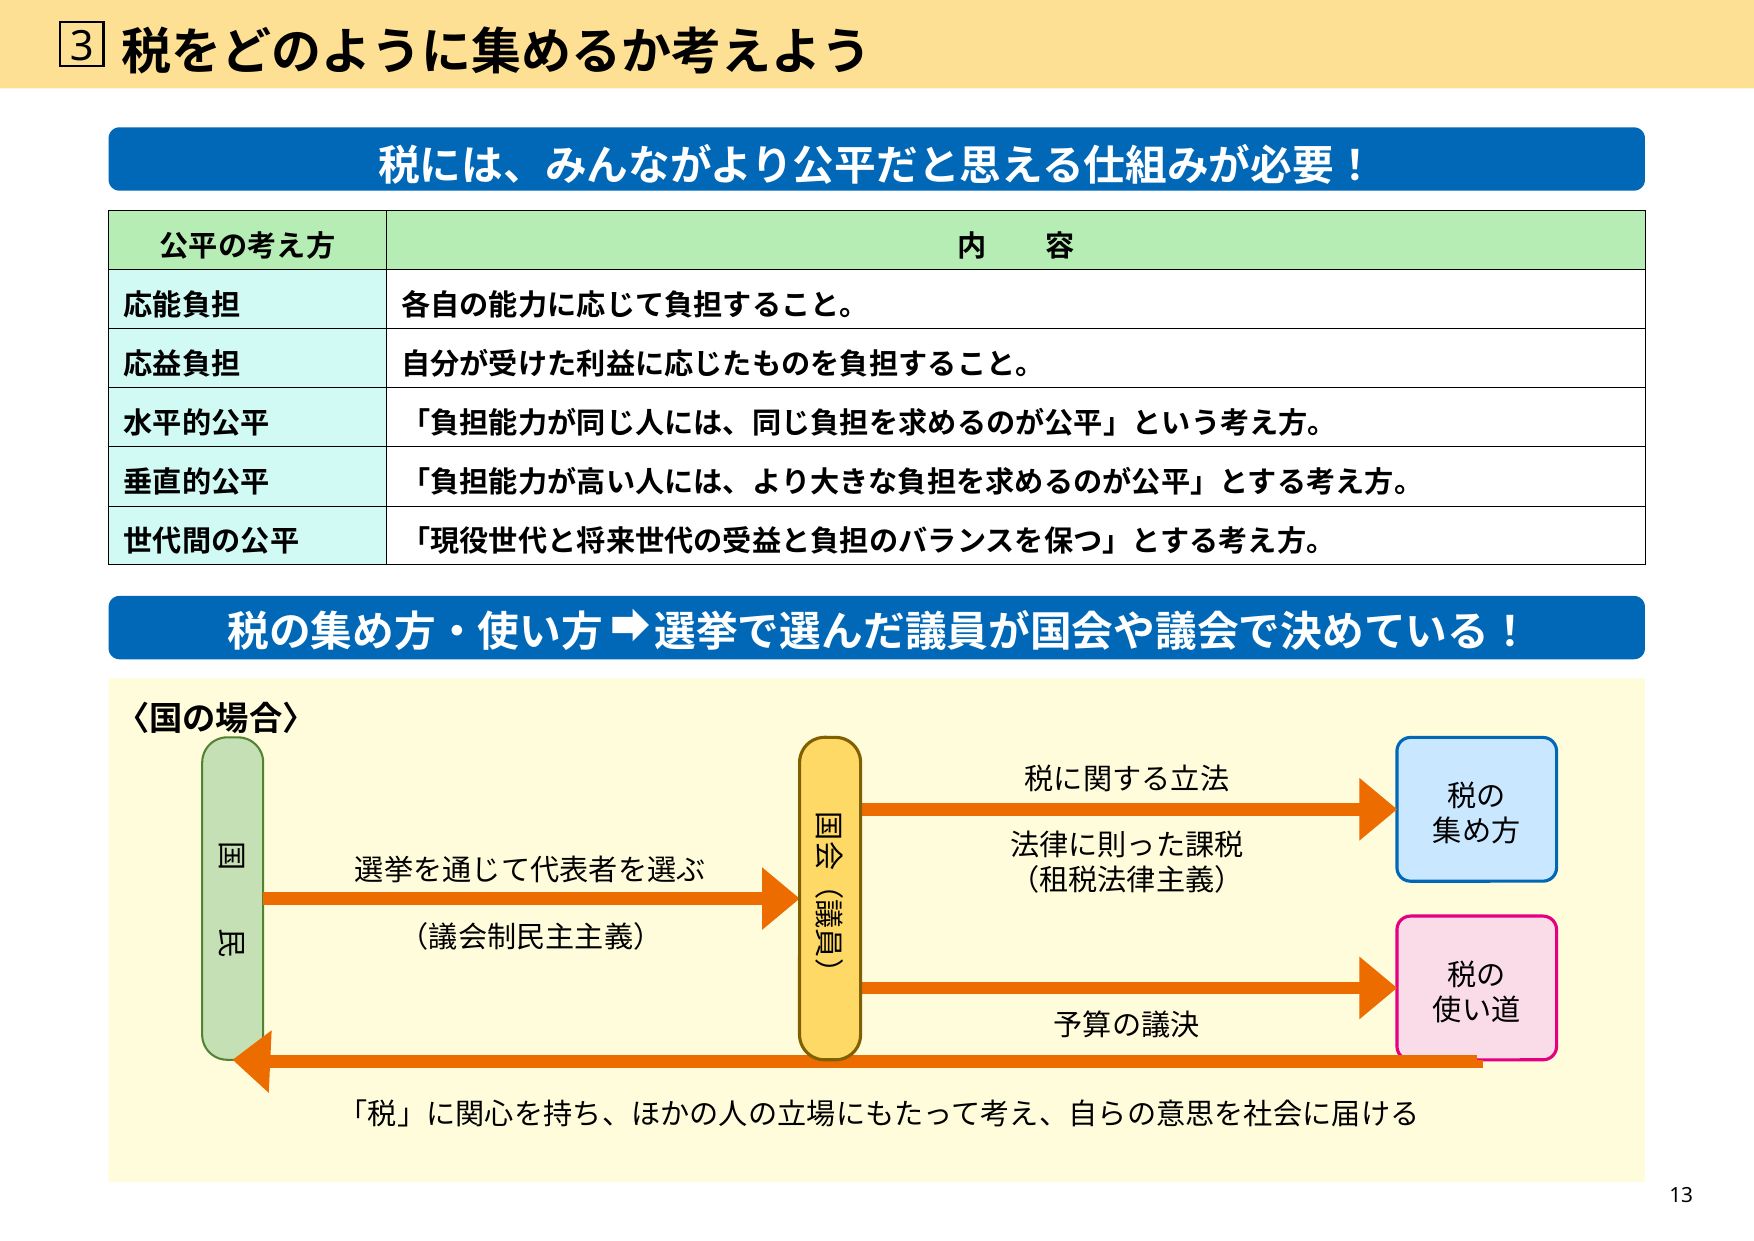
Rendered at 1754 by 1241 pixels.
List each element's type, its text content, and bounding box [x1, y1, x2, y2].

table_cell 各自の能力に応じて負担すること。 [387, 270, 1645, 328]
table_cell 水平的公平 [109, 388, 386, 446]
table_cell 「現役世代と将来世代の受益と負担のバランスを保つ」とする考え方。 [387, 507, 1645, 564]
table_header 公平の考え方 [109, 211, 386, 269]
text_box 3 [63, 18, 100, 70]
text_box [108, 127, 1645, 191]
table_cell 「負担能力が高い人には、より大きな負担を求めるのが公平」とする考え方。 [387, 447, 1645, 506]
table_header 内 容 [387, 211, 1645, 269]
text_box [108, 595, 1645, 660]
table_cell 応能負担 [109, 270, 386, 328]
table_cell 応益負担 [109, 329, 386, 387]
table_cell 「負担能力が同じ人には、同じ負担を求めるのが公平」という考え方。 [387, 388, 1645, 446]
title 税をどのように集めるか考えよう [120, 19, 1716, 72]
table_cell 世代間の公平 [109, 507, 386, 564]
text_box 13 [1670, 1182, 1693, 1208]
table_cell 自分が受けた利益に応じたものを負担すること。 [387, 329, 1645, 387]
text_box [108, 678, 1645, 1182]
table_cell 垂直的公平 [109, 447, 386, 506]
